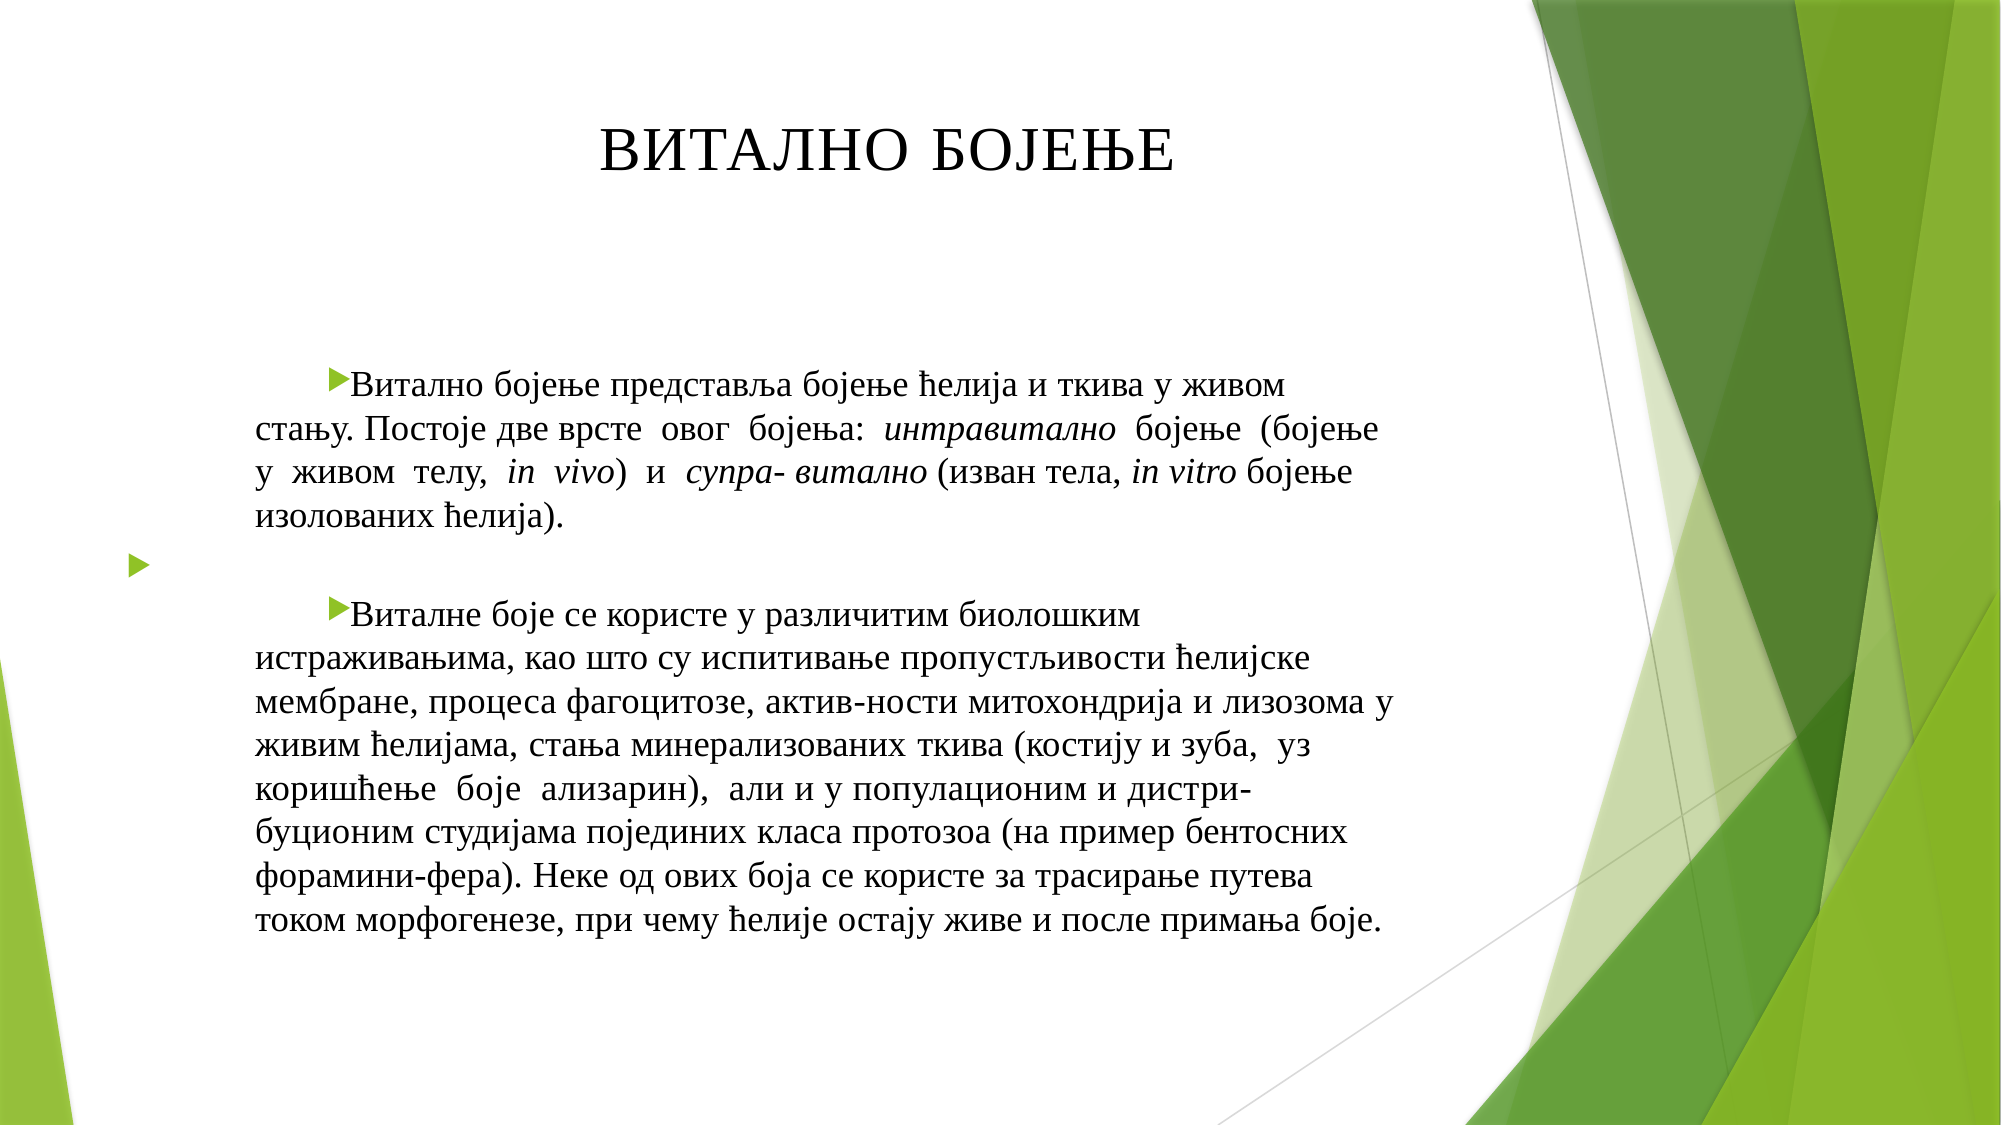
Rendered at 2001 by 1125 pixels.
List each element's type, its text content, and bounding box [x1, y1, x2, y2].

title ВИТАЛНО БОЈЕЊЕ [111, 99, 1522, 317]
list Витално бојење представља бојење ћелија и ткива у живом стању. Постоје две врсте овог бојења: интравитално бојење (бојење у живом телу, in vivo) и супра- витално (изван тела, in vitro бојење изолованих ћелија). Виталне боје се користе у различитим биолошким истраживањима, као што су испитивање пропустљивости ћелијске мембране, процеса фагоцитозе, актив-ности митохондрија и лизозома у живим ћелијама, стања минерализованих ткива (костију и зуба, уз коришћење боје ализарин), али и у популационим и дистри-буционим студијама појединих класа протозоа (на пример бентосних форамини-фера). Неке од ових боја се користе за трасирање путева током морфогенезе, при чему ћелије остају живе и после примања боје. [111, 354, 1522, 992]
